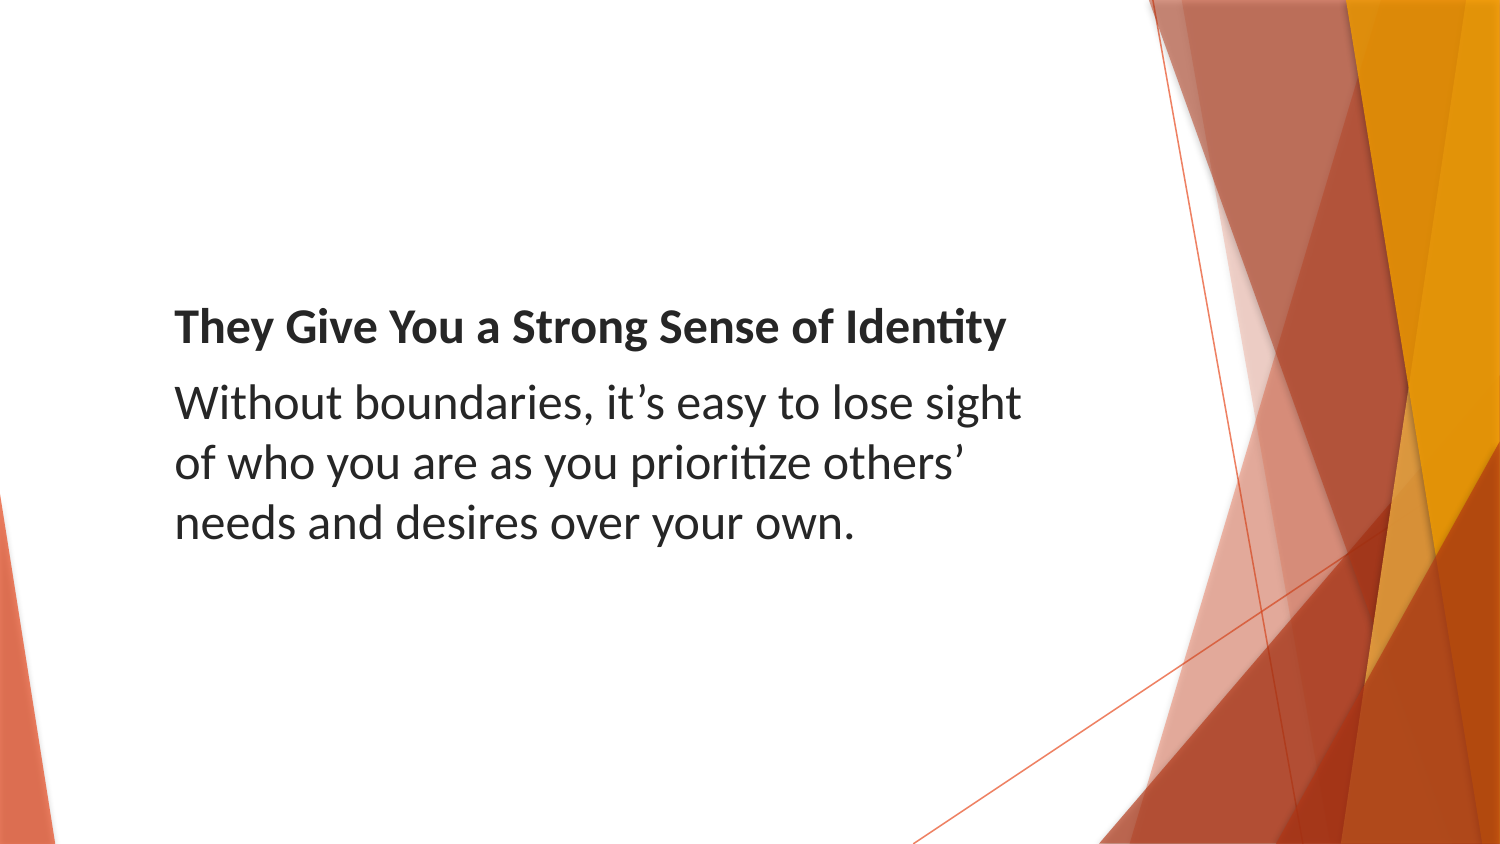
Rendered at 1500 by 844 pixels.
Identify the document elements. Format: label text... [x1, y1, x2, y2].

list They Give You a Strong Sense of Identity Without boundaries, it’s easy to lose sight of who you are as you prioritize others’ needs and desires over your own. [159, 114, 1058, 729]
